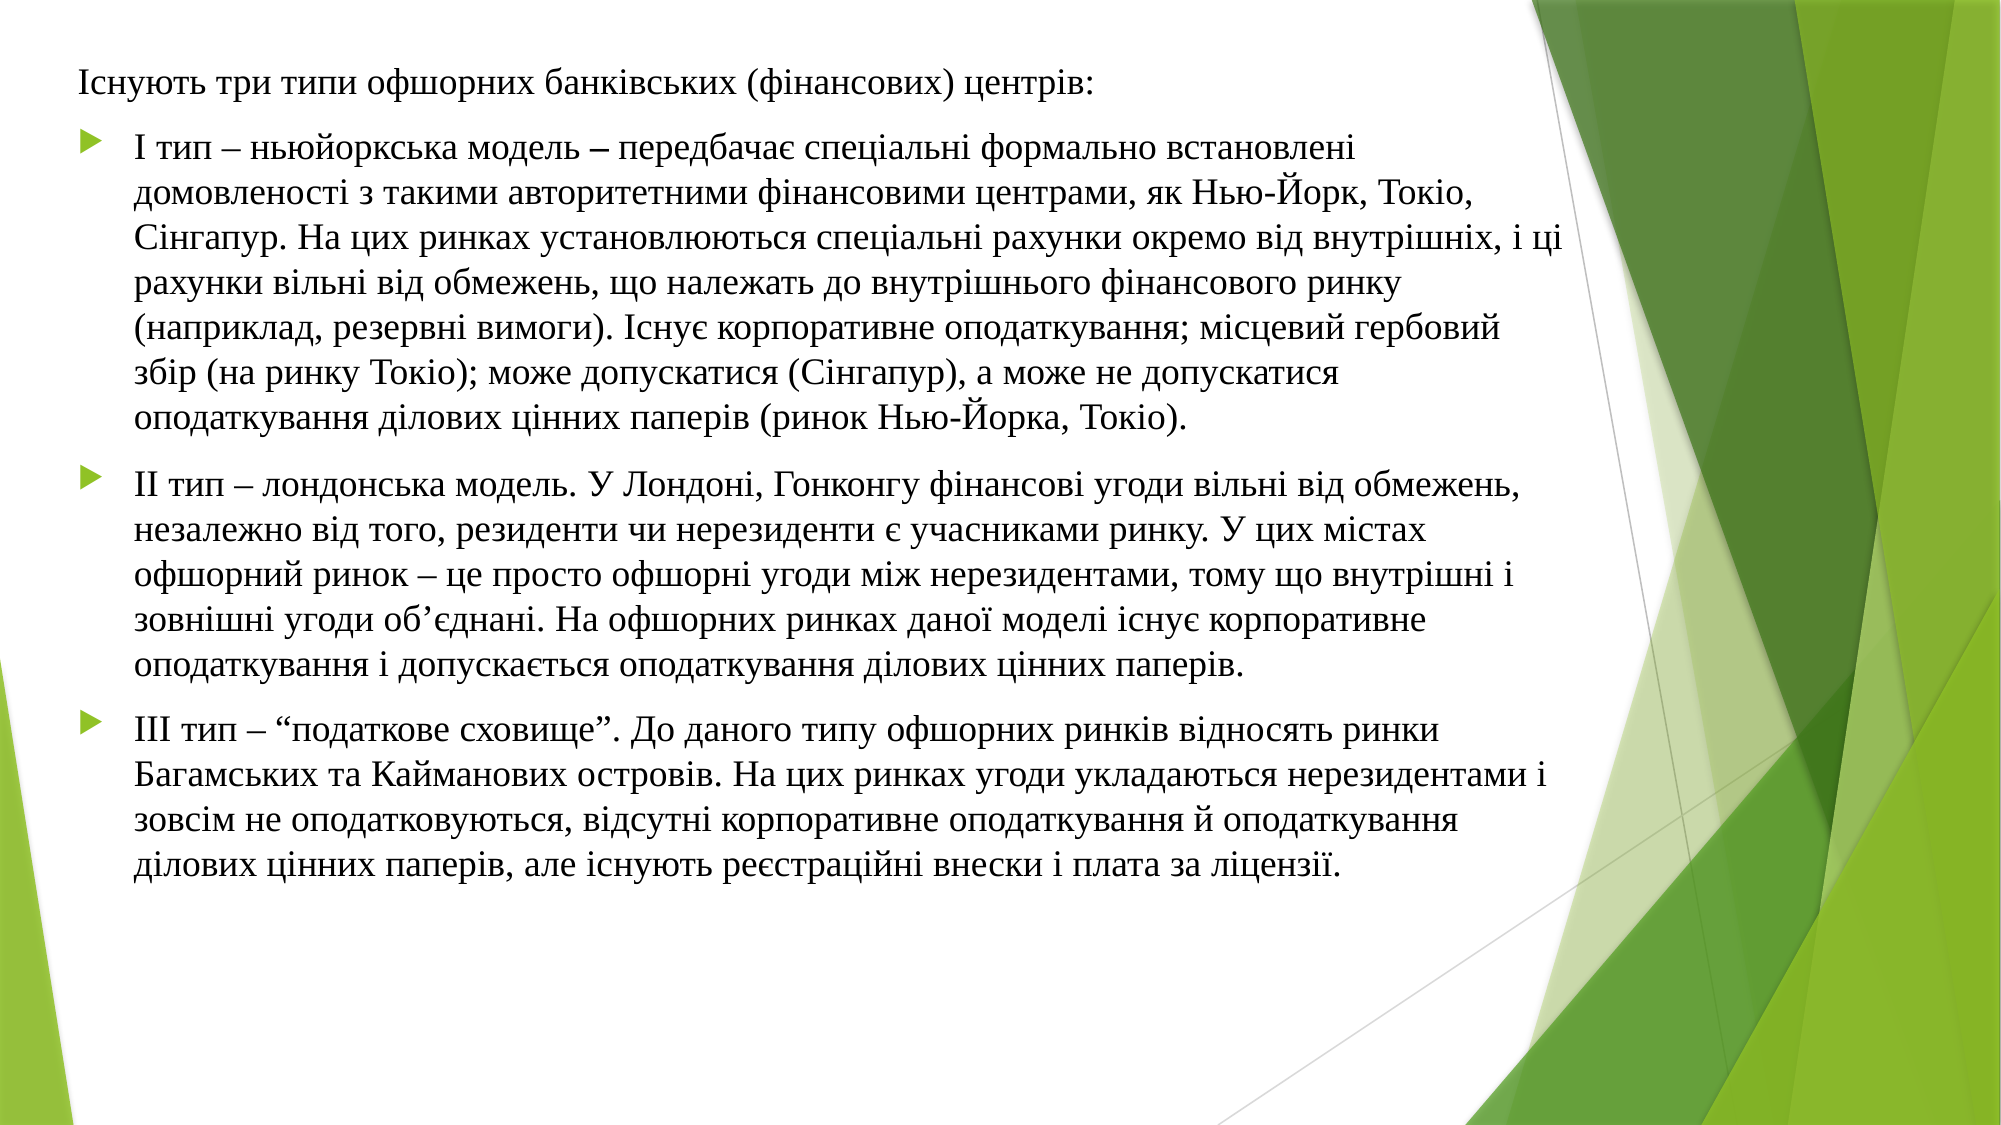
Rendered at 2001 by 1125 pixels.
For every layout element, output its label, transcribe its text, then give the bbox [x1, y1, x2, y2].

list Існують три типи офшорних банківських (фінансових) центрів: I тип – ньюйоркська модель – передбачає спеціальні формально встановлені домовленості з такими авторитетними фінансовими центрами, як Нью-Йорк, Токіо, Сінгапур. На цих ринках установлюються спеціальні рахунки окремо від внутрішніх, і ці рахунки вільні від обмежень, що належать до внутрішнього фінансового ринку (наприклад, резервні вимоги). Існує корпоративне оподаткування; місцевий гербовий збір (на ринку Токіо); може допускатися (Сінгапур), а може не допускатися оподаткування ділових цінних паперів (ринок Нью-Йорка, Токіо). II тип – лондонська модель. У Лондоні, Гонконгу фінансові угоди вільні від обмежень, незалежно від того, резиденти чи нерезиденти є учасниками ринку. У цих містах офшорний ринок – це просто офшорні угоди між нерезидентами, тому що внутрішні і зовнішні угоди об’єднані. На офшорних ринках даної моделі існує корпоративне оподаткування і допускається оподаткування ділових цінних паперів. III тип – “податкове сховище”. До даного типу офшорних ринків відносять ринки Багамських та Кайманових островів. На цих ринках угоди укладаються нерезидентами і зовсім не оподатковуються, відсутні корпоративне оподаткування й оподаткування ділових цінних паперів, але існують реєстраційні внески і плата за ліцензії. [62, 49, 1585, 1064]
